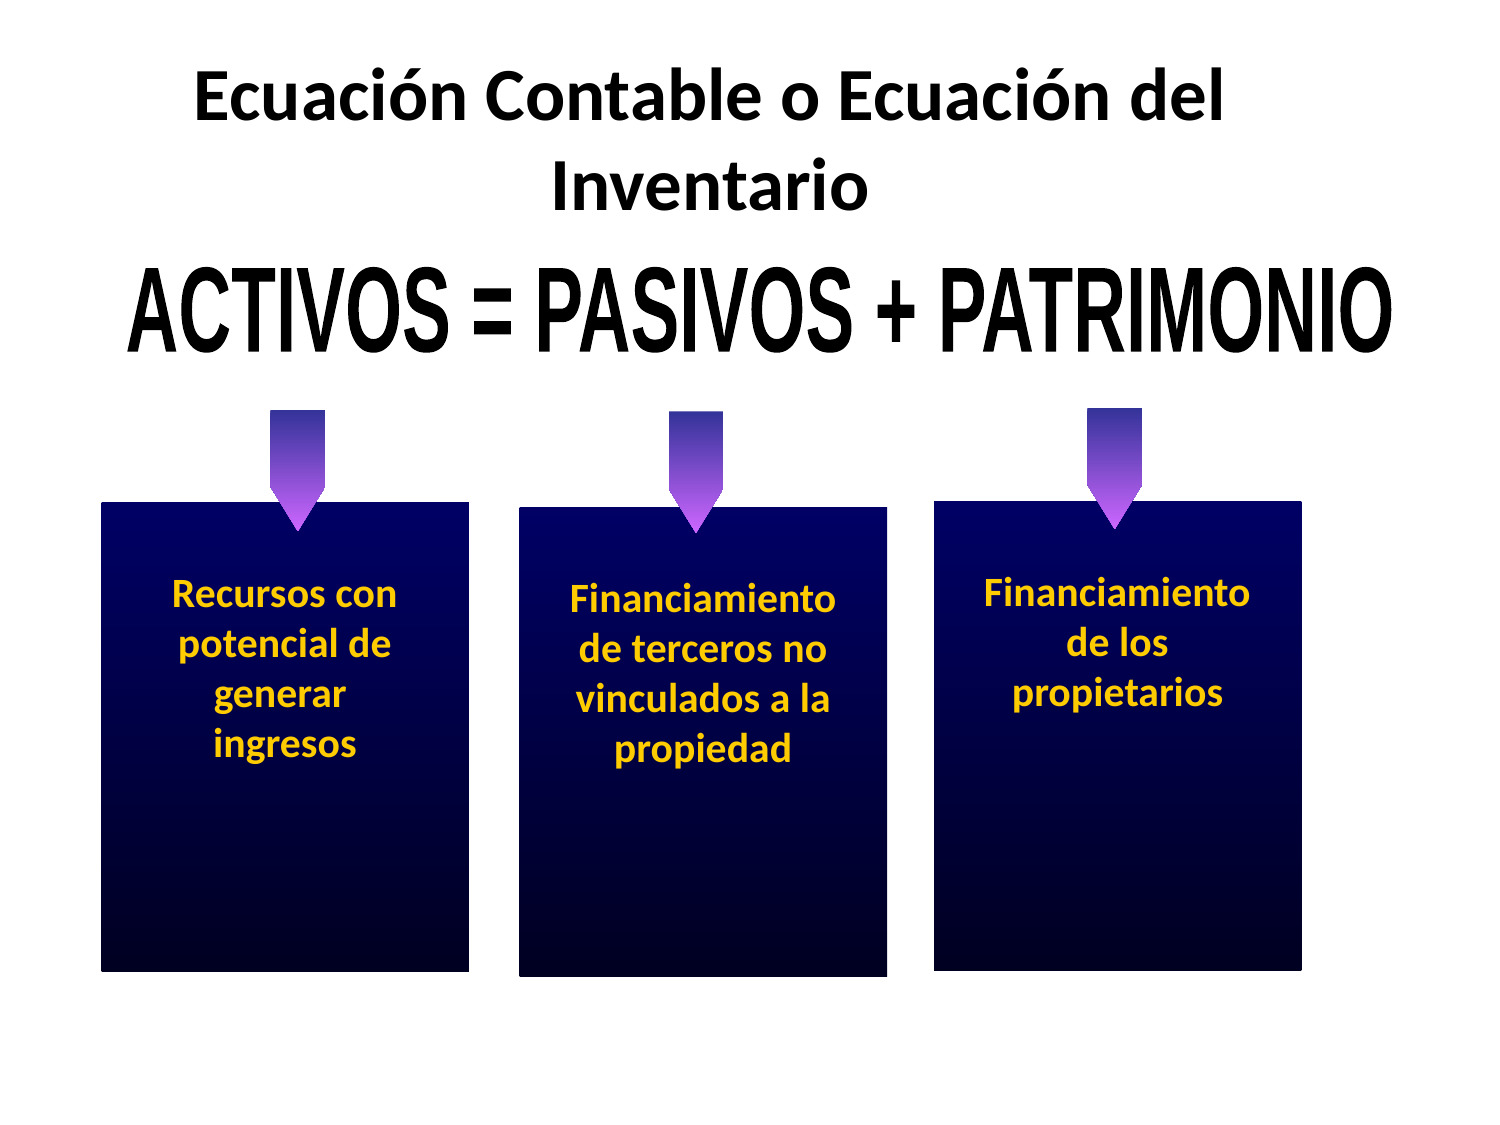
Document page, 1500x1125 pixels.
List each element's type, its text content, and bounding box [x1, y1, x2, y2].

title Ecuación Contable o Ecuación del Inventario [127, 42, 1294, 230]
text_box [1087, 407, 1143, 500]
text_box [101, 502, 470, 972]
text_box [270, 409, 326, 501]
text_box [519, 507, 888, 977]
text_box [668, 411, 724, 505]
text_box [933, 501, 1302, 971]
